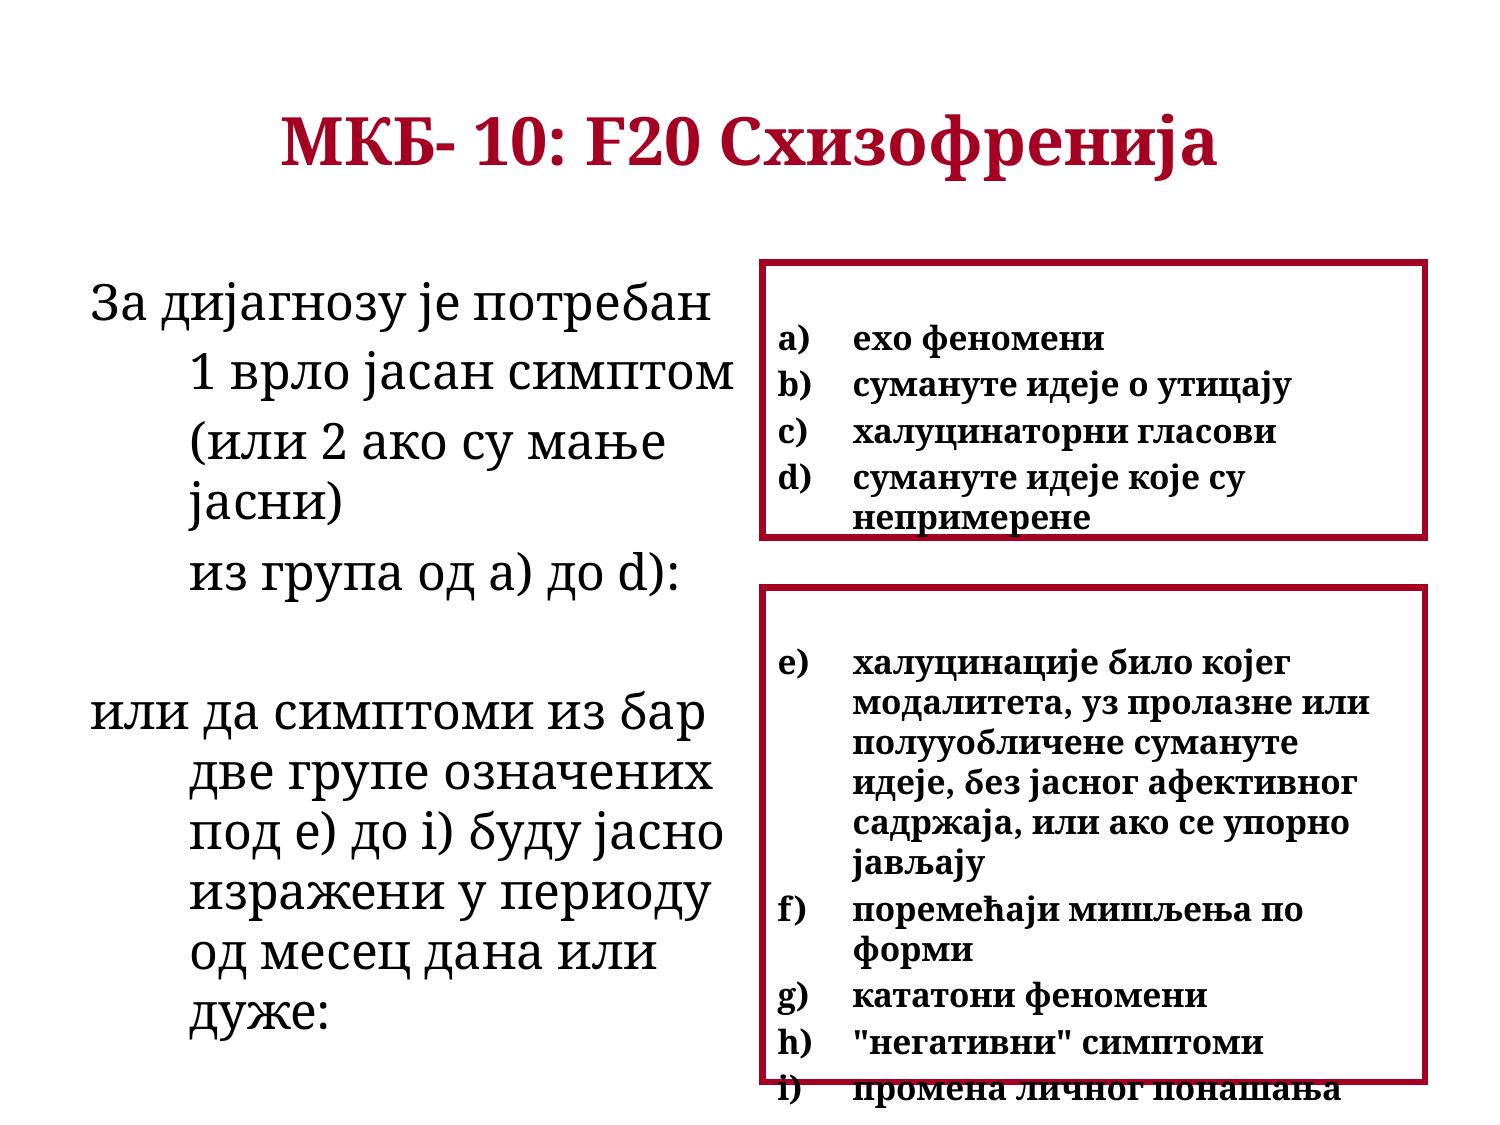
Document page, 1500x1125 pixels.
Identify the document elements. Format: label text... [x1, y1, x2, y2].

list За дијагнозу је потребан 1 врло јасан симптом (или 2 ако су мање јасни) из група од a) до d): или да симптоми из бар две групе означених под e) до i) буду јасно изражени у периоду од месец дана или дуже: [74, 262, 763, 1006]
title МКБ- 10: F20 Схизофренија [74, 44, 1426, 233]
list халуцинације било којег модалитета, уз пролазне или полууобличене сумануте идеје, без јасног афективног садржаја, или ако се упорно јављају поремећаји мишљења по форми кататони феномени "негативни" симптоми промена личног понашања [762, 587, 1426, 1083]
list ехо феномени сумануте идеје о утицају халуцинаторни гласови сумануте идеје које су непримерене [762, 262, 1426, 538]
